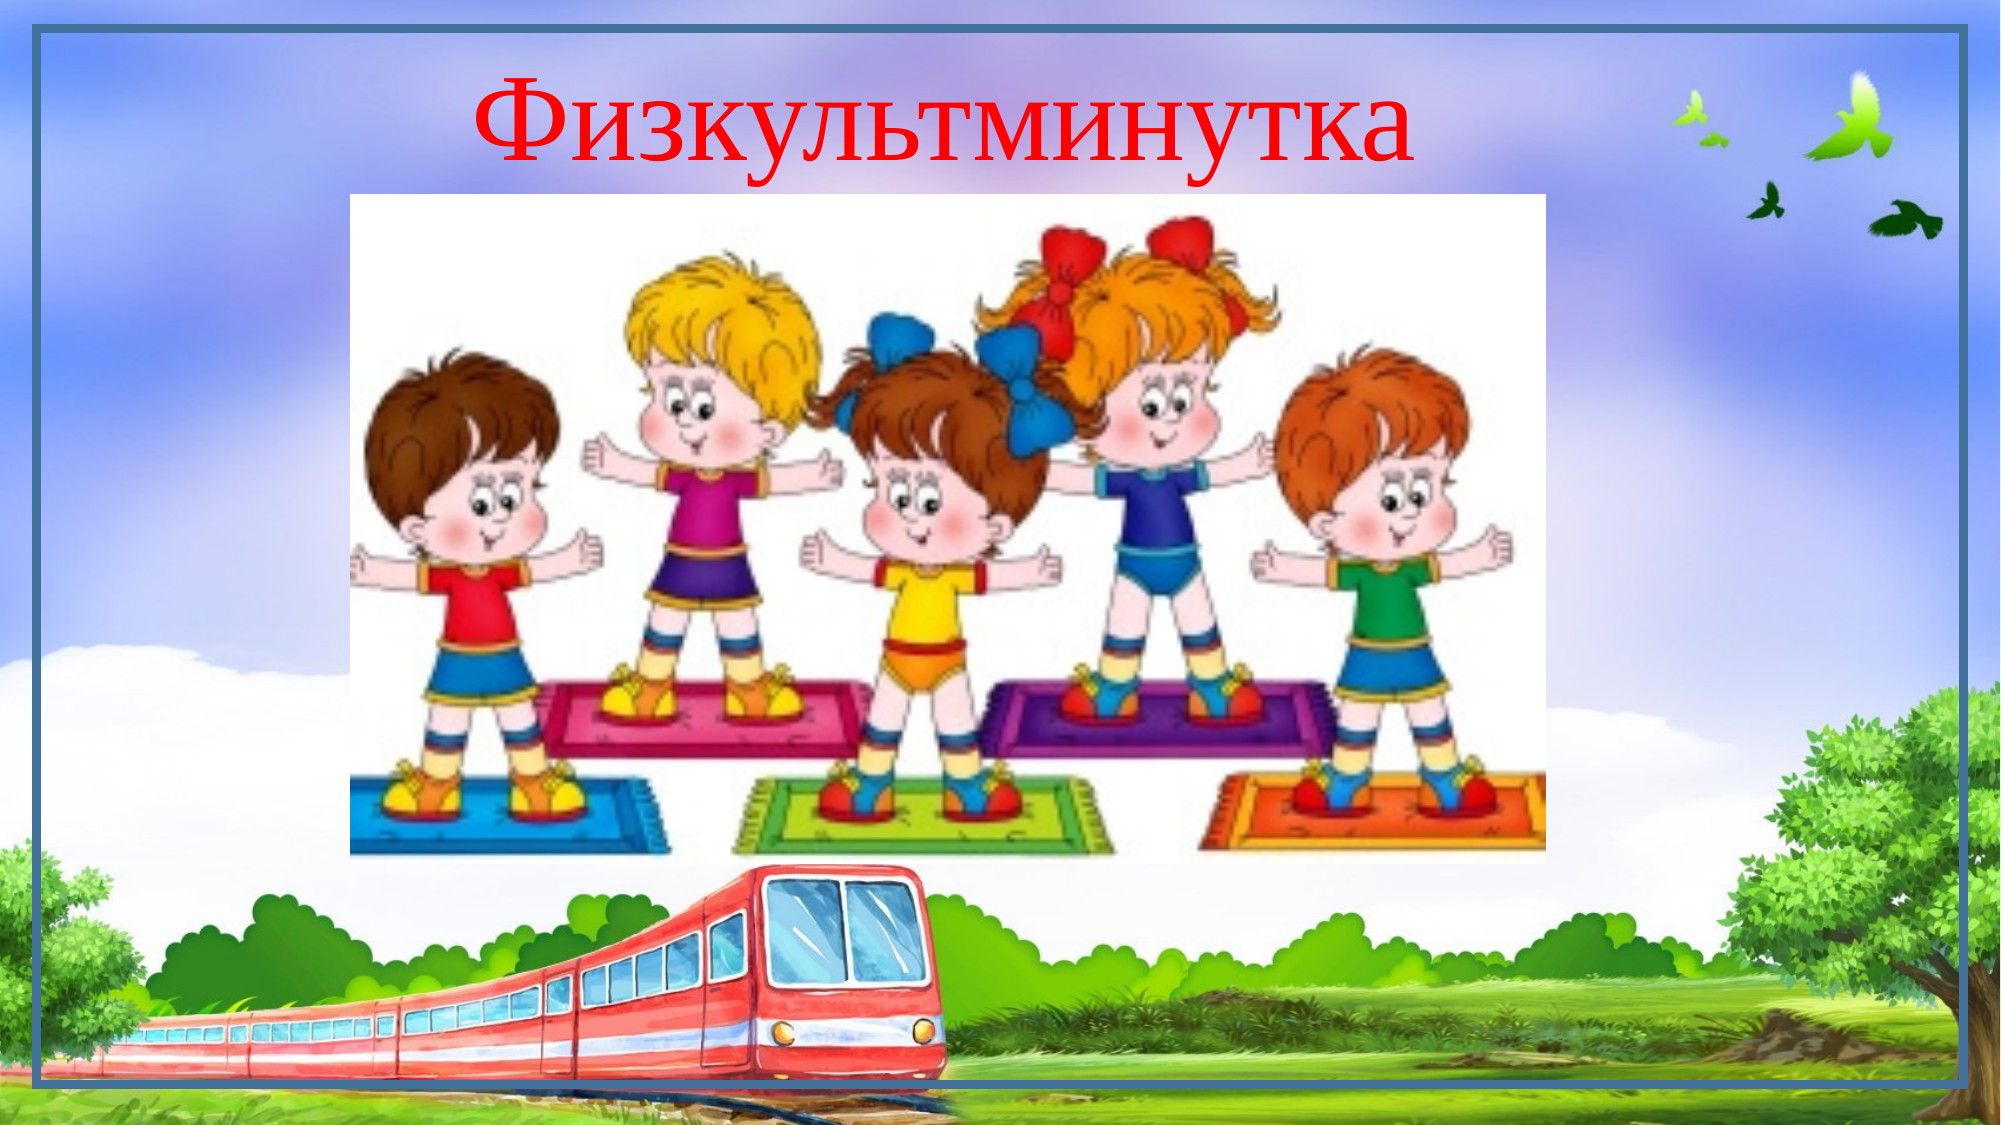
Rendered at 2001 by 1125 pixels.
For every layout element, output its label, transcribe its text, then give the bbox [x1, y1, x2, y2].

text_box Физкультминутка [456, 28, 1598, 193]
text_box [36, 27, 1964, 1086]
picture [0, 0, 2001, 1125]
